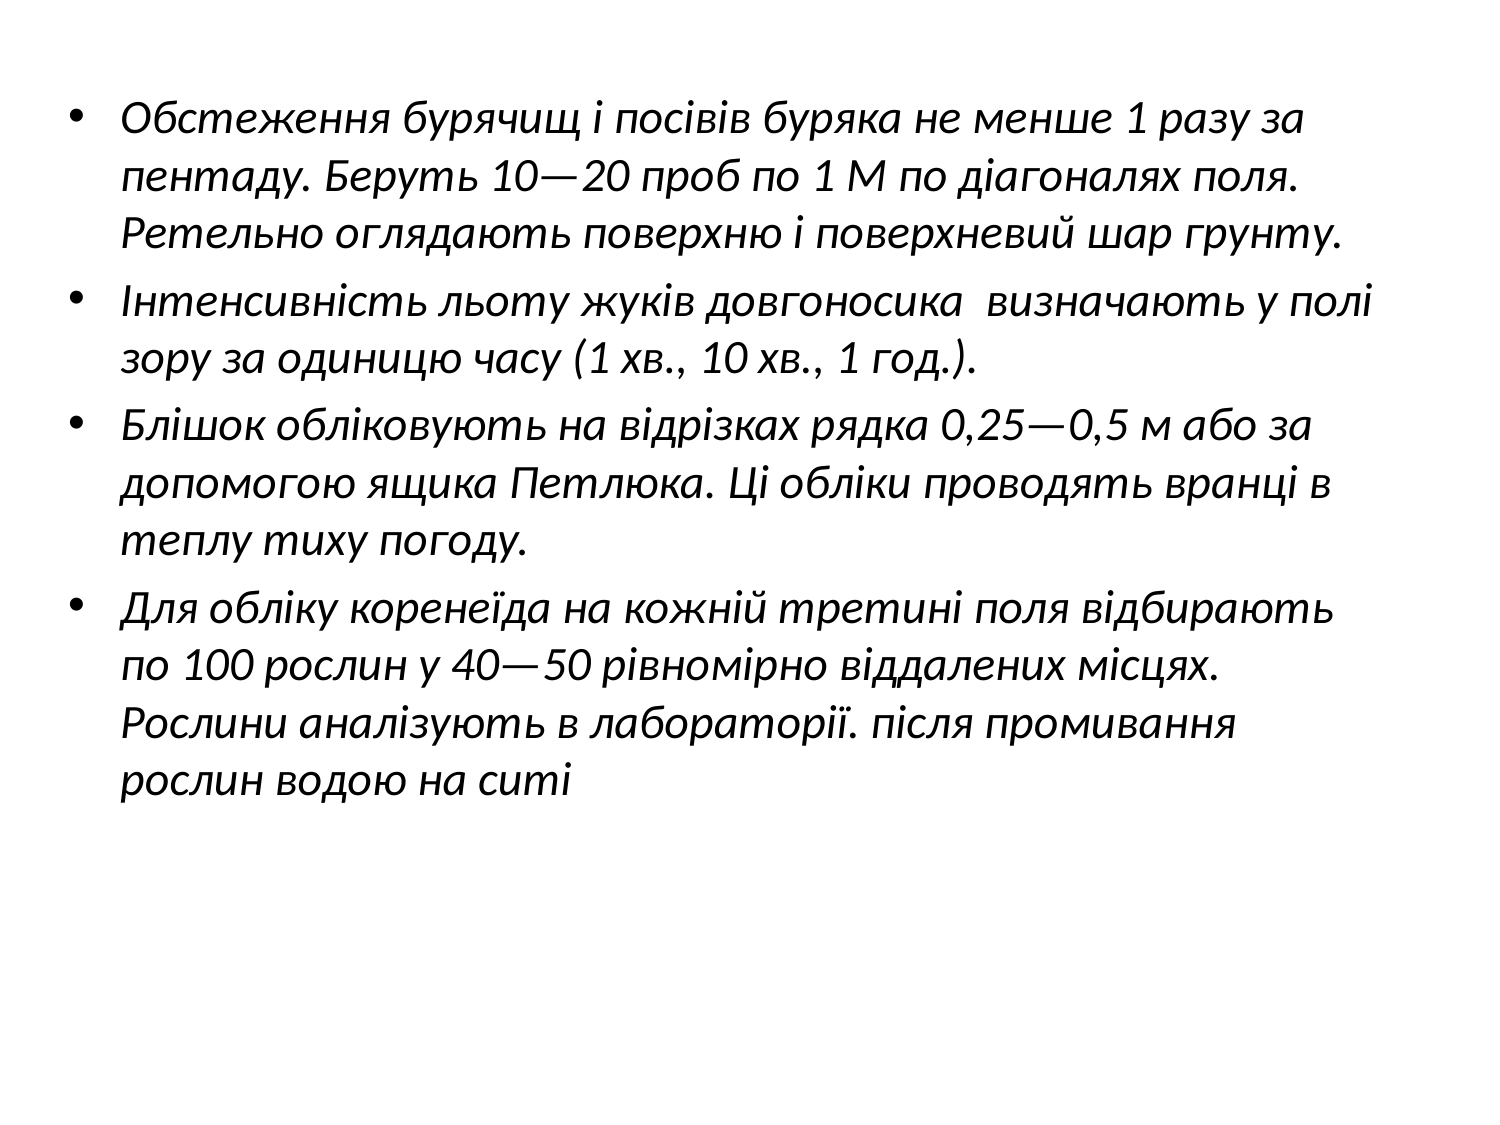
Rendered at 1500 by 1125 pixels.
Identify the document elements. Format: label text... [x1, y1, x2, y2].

list Обстеження бурячищ і посівів буряка не менше 1 разу за пентаду. Беруть 10—20 проб по 1 М по діагоналях поля. Ретельно оглядають поверхню і поверхневий шар грунту. Інтенсивність льоту жуків довгоносика визначають у полі зору за одиницю часу (1 хв., 10 хв., 1 год.). Блішок обліковують на відрізках рядка 0,25—0,5 м або за допомогою ящика Петлюка. Ці обліки проводять вранці в теплу тиху погоду. Для обліку коренеїда на кожній третині поля відбирають по 100 рослин у 40—50 рівномірно віддалених місцях. Рослини аналізують в лабораторії. після промивання рослин водою на ситі [53, 78, 1404, 821]
